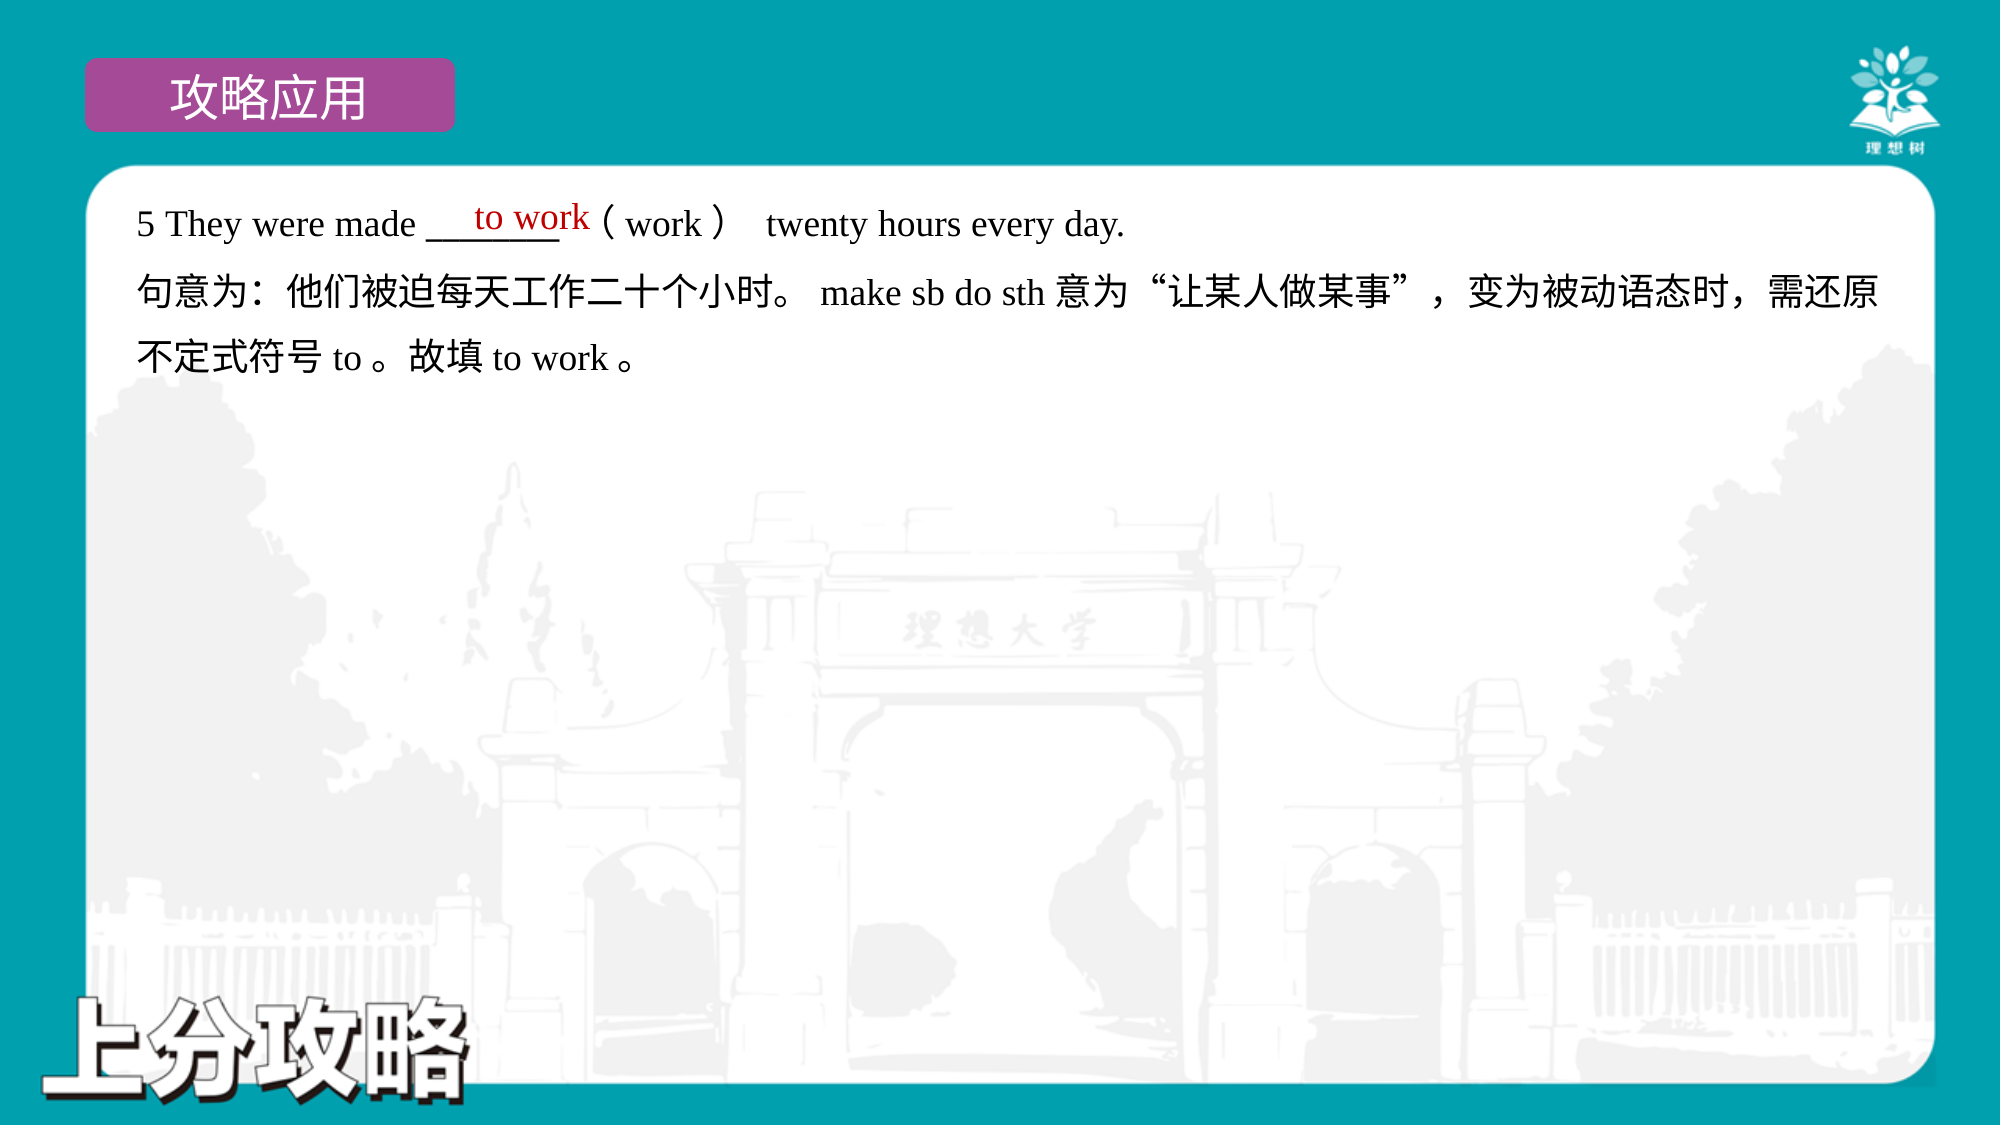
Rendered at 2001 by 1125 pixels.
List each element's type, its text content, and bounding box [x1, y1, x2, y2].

text_box to work [456, 170, 609, 230]
text_box 句意为：他们被迫每天工作二十个小时。make sb do sth意为“让某人做某事”，变为被动语态时，需还原 不定式符号to。故填to work。 [136, 244, 1865, 371]
picture [0, 0, 2000, 1125]
text_box 5 They were made ________ （work） twenty hours every day. [136, 176, 1865, 237]
